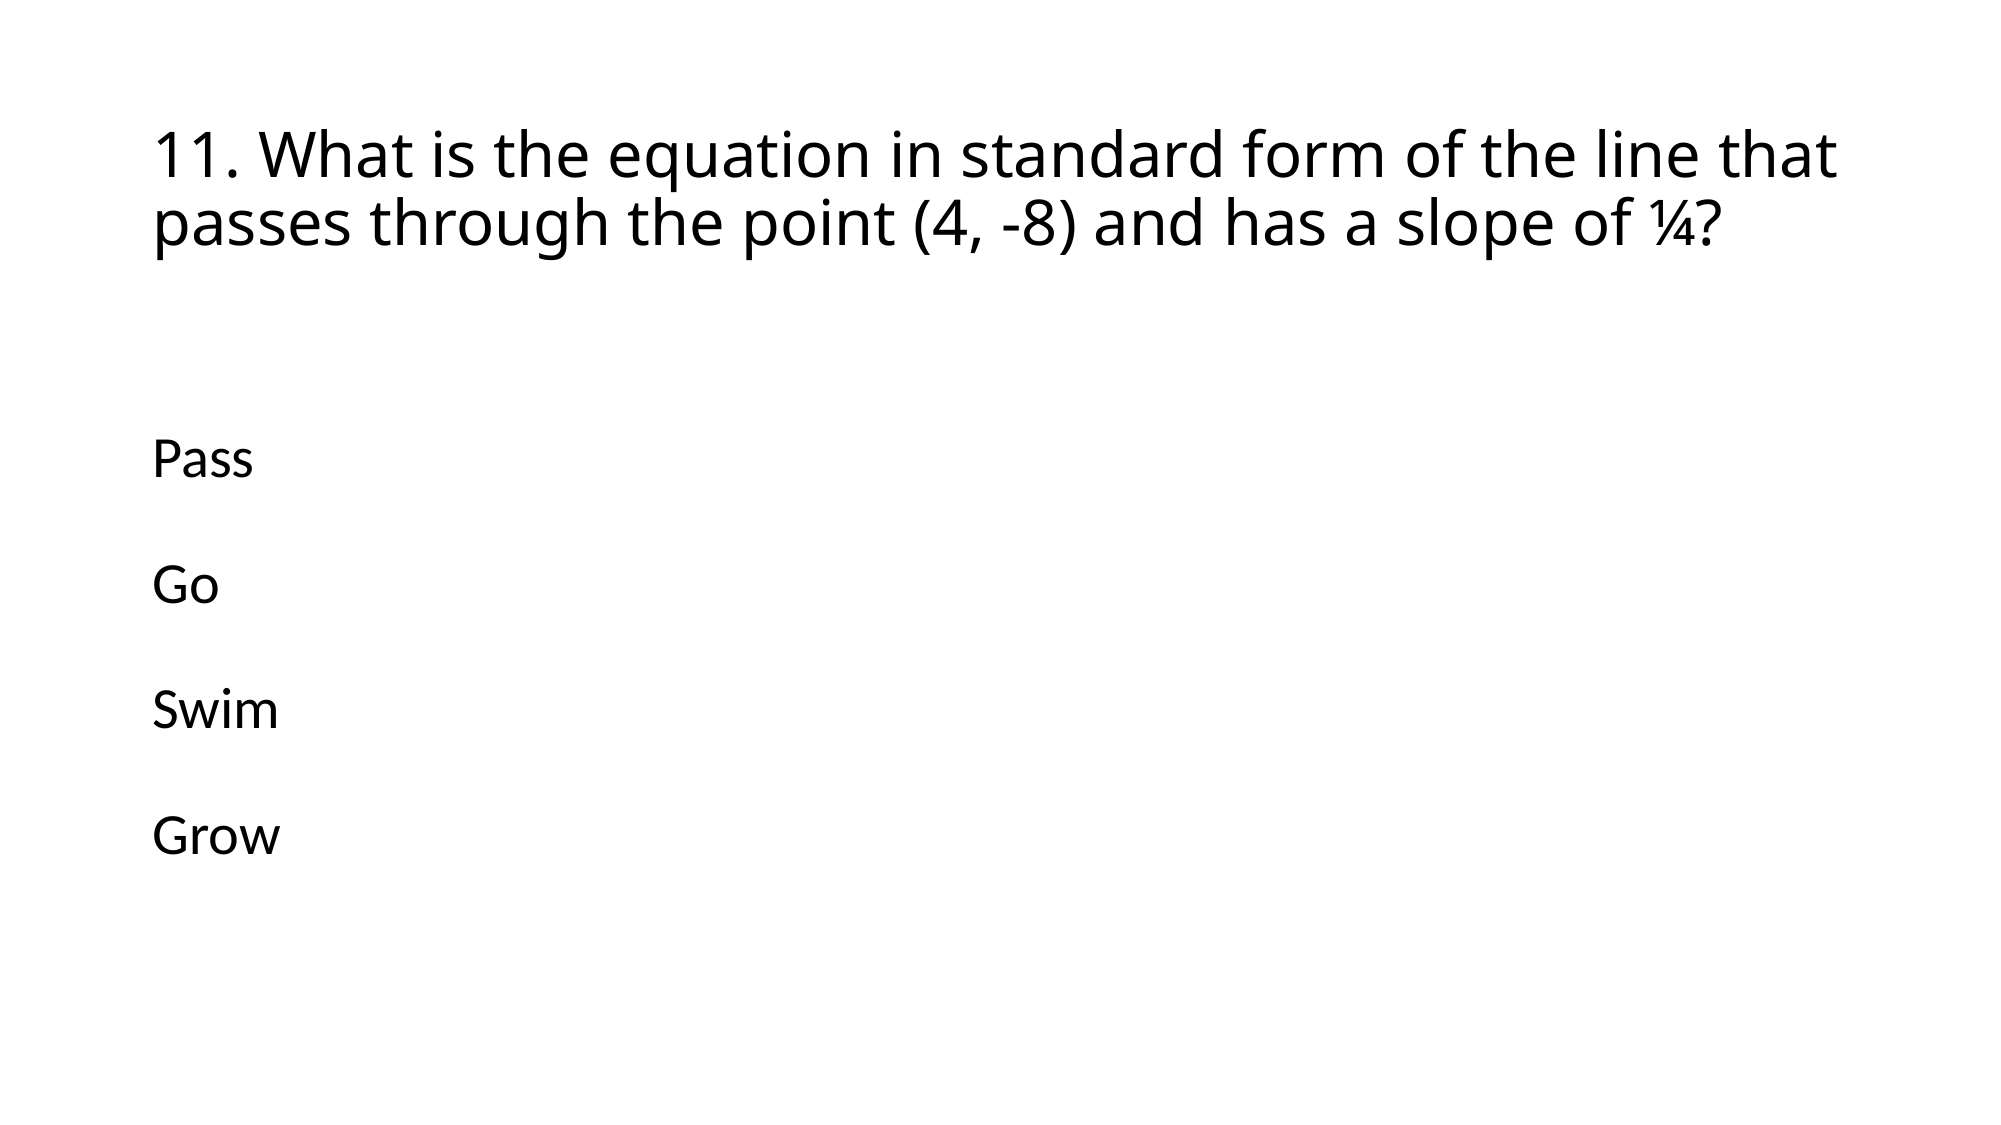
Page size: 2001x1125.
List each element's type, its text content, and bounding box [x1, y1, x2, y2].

title 11. What is the equation in standard form of the line that passes through the point (4, -8) and has a slope of ¼? [137, 82, 1863, 300]
